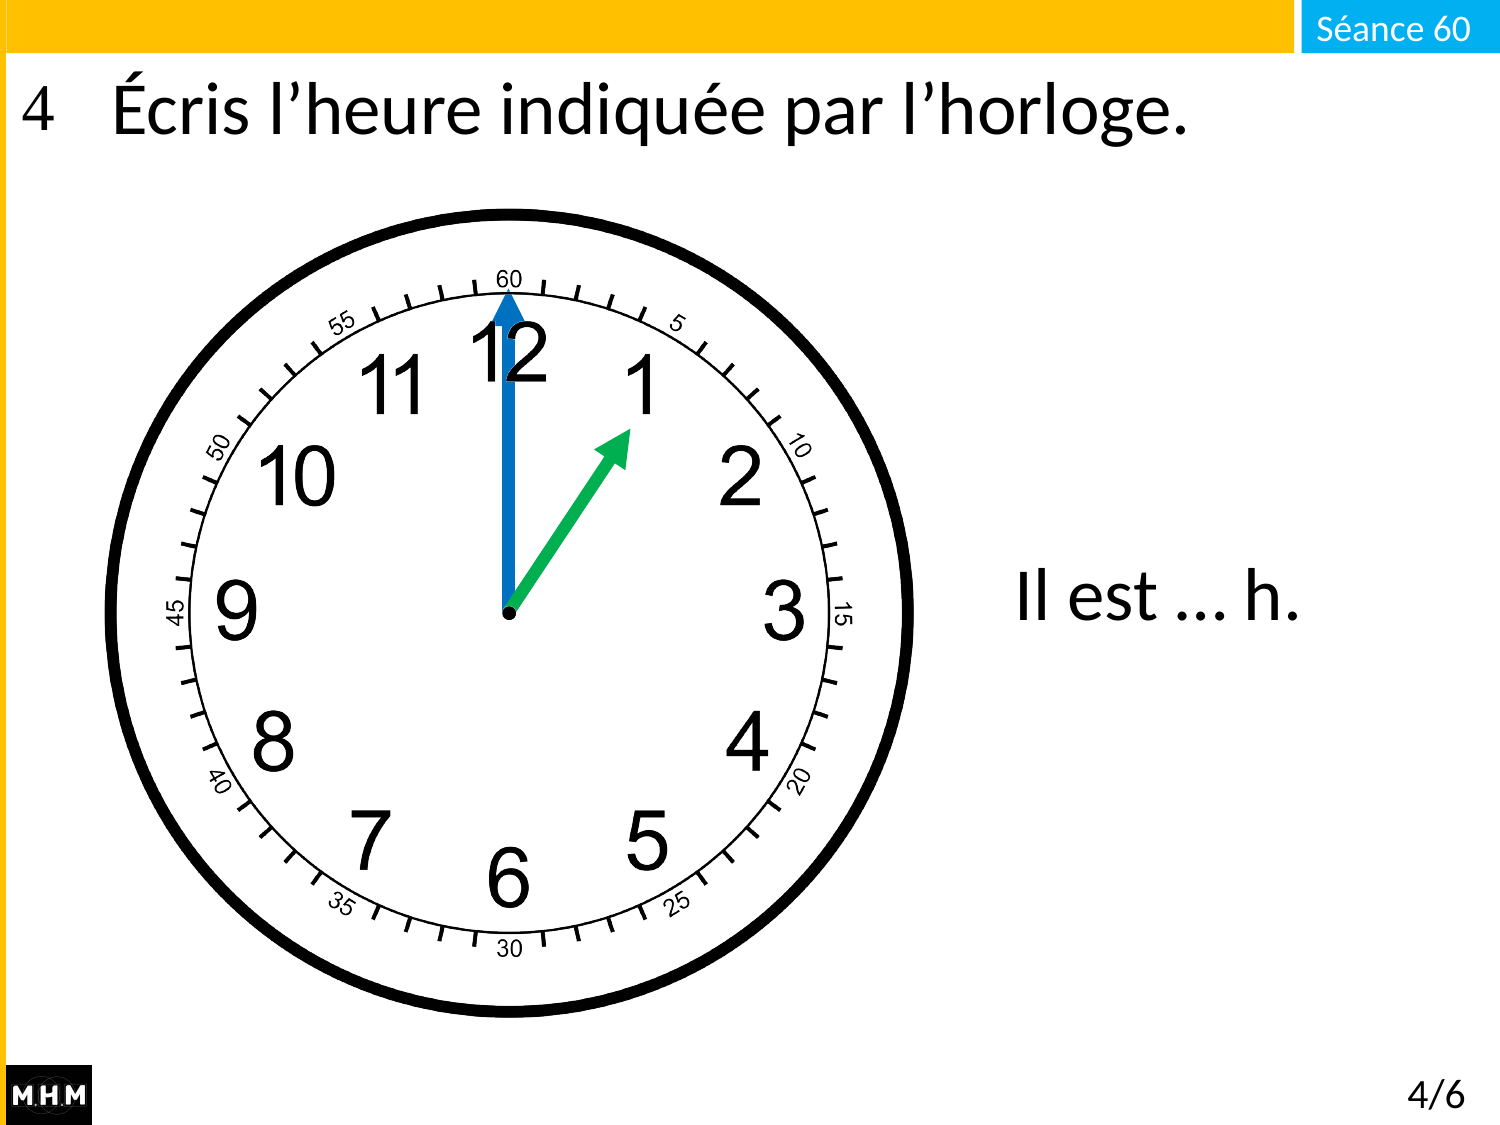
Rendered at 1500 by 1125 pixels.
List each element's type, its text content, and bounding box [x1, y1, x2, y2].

title Écris l’heure indiquée par l’horloge. [96, 60, 1391, 160]
list 4/6 [1373, 1064, 1500, 1125]
text_box Il est … h. [999, 546, 1391, 646]
picture [6, 1065, 92, 1125]
picture [67, 187, 945, 1042]
